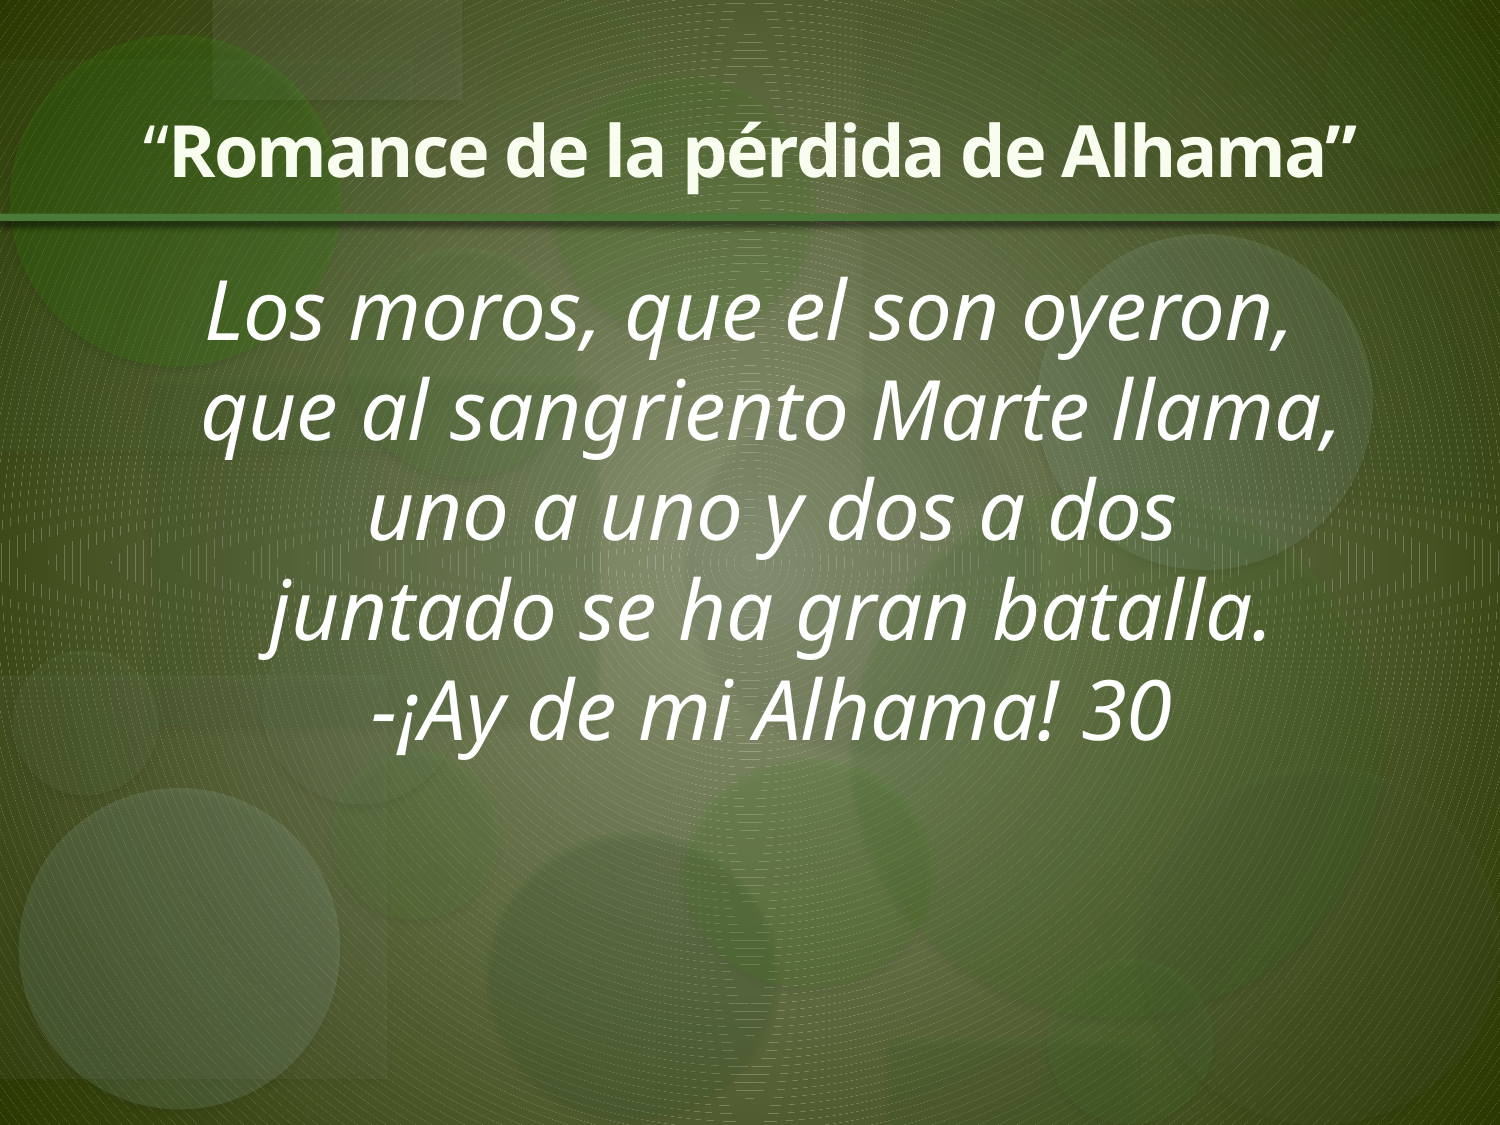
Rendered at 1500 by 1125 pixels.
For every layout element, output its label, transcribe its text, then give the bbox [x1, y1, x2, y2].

list Los moros, que el son oyeron, que al sangriento Marte llama, uno a uno y dos a dos juntado se ha gran batalla. -¡Ay de mi Alhama! 30 [62, 249, 1438, 1038]
title “Romance de la pérdida de Alhama” [75, 24, 1425, 199]
